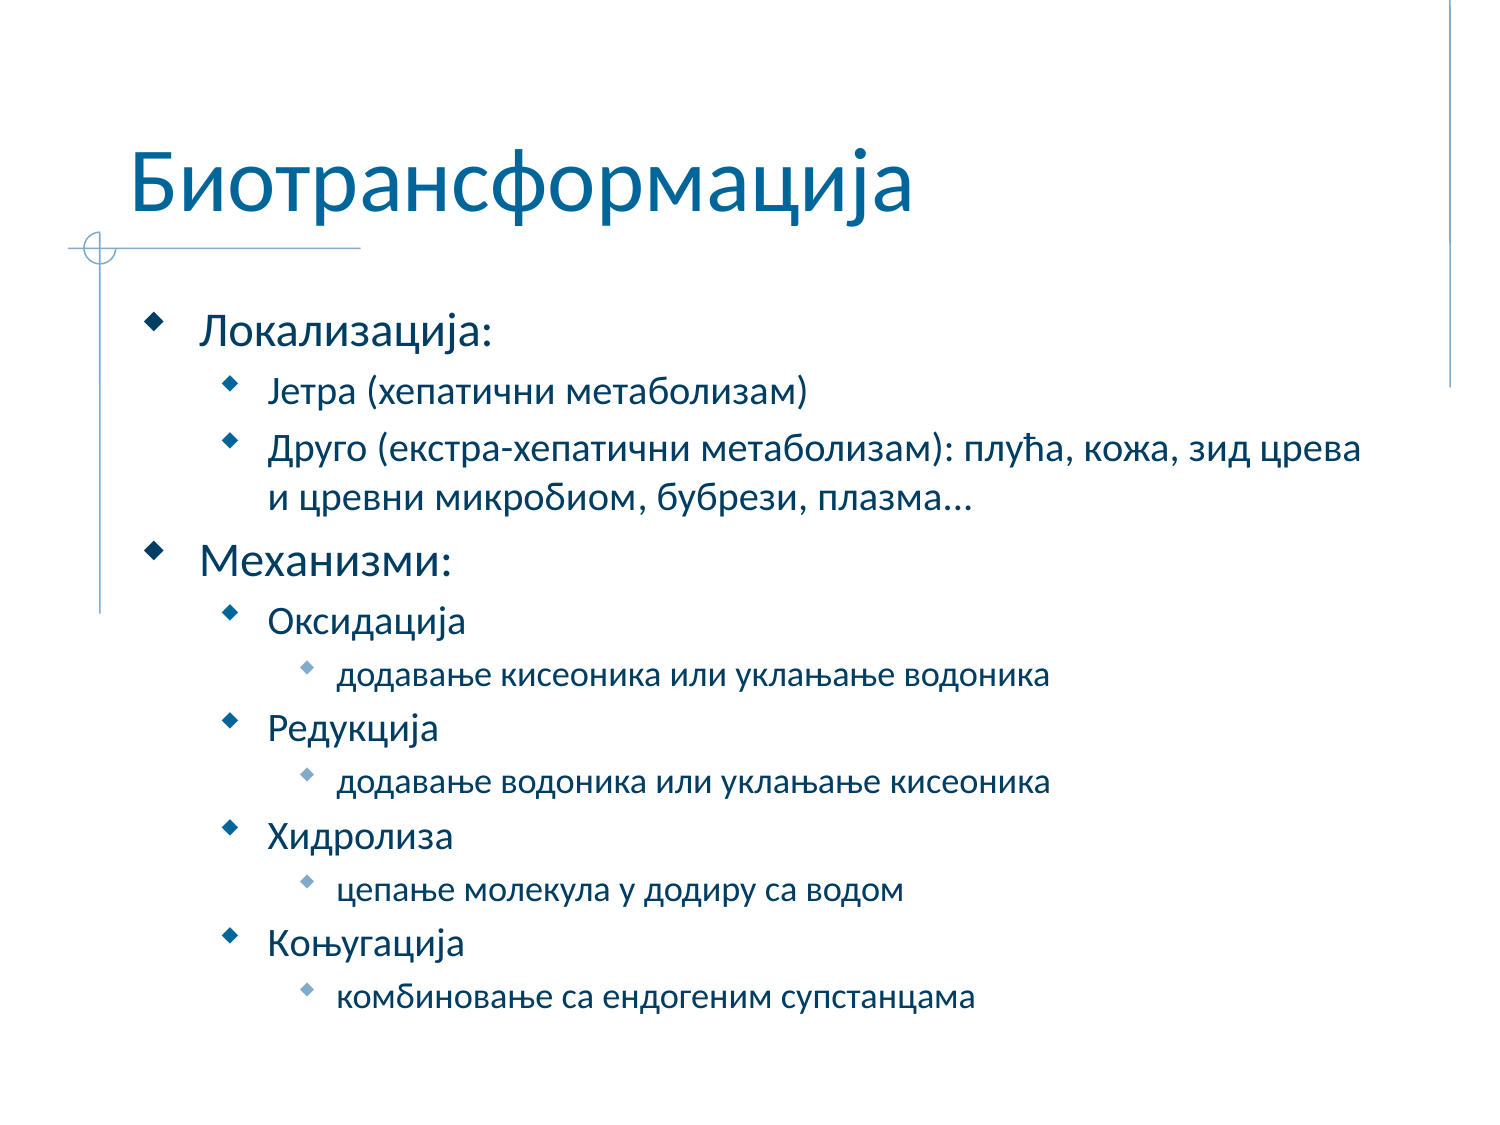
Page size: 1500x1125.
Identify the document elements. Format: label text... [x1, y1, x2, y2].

list Локализација: Јетра (хепатични метаболизам) Друго (екстра-хепатични метаболизам): плућа, кожа, зид црева и цревни микробиом, бубрези, плазма... Механизми: Оксидација додавање кисеоника или уклањање водоника Редукција додавање водоника или уклањање кисеоника Хидролиза цепање молекула у додиру са водом Коњугација комбиновање са ендогеним супстанцама [124, 290, 1400, 1026]
title Биотрансформација [113, 49, 1436, 238]
